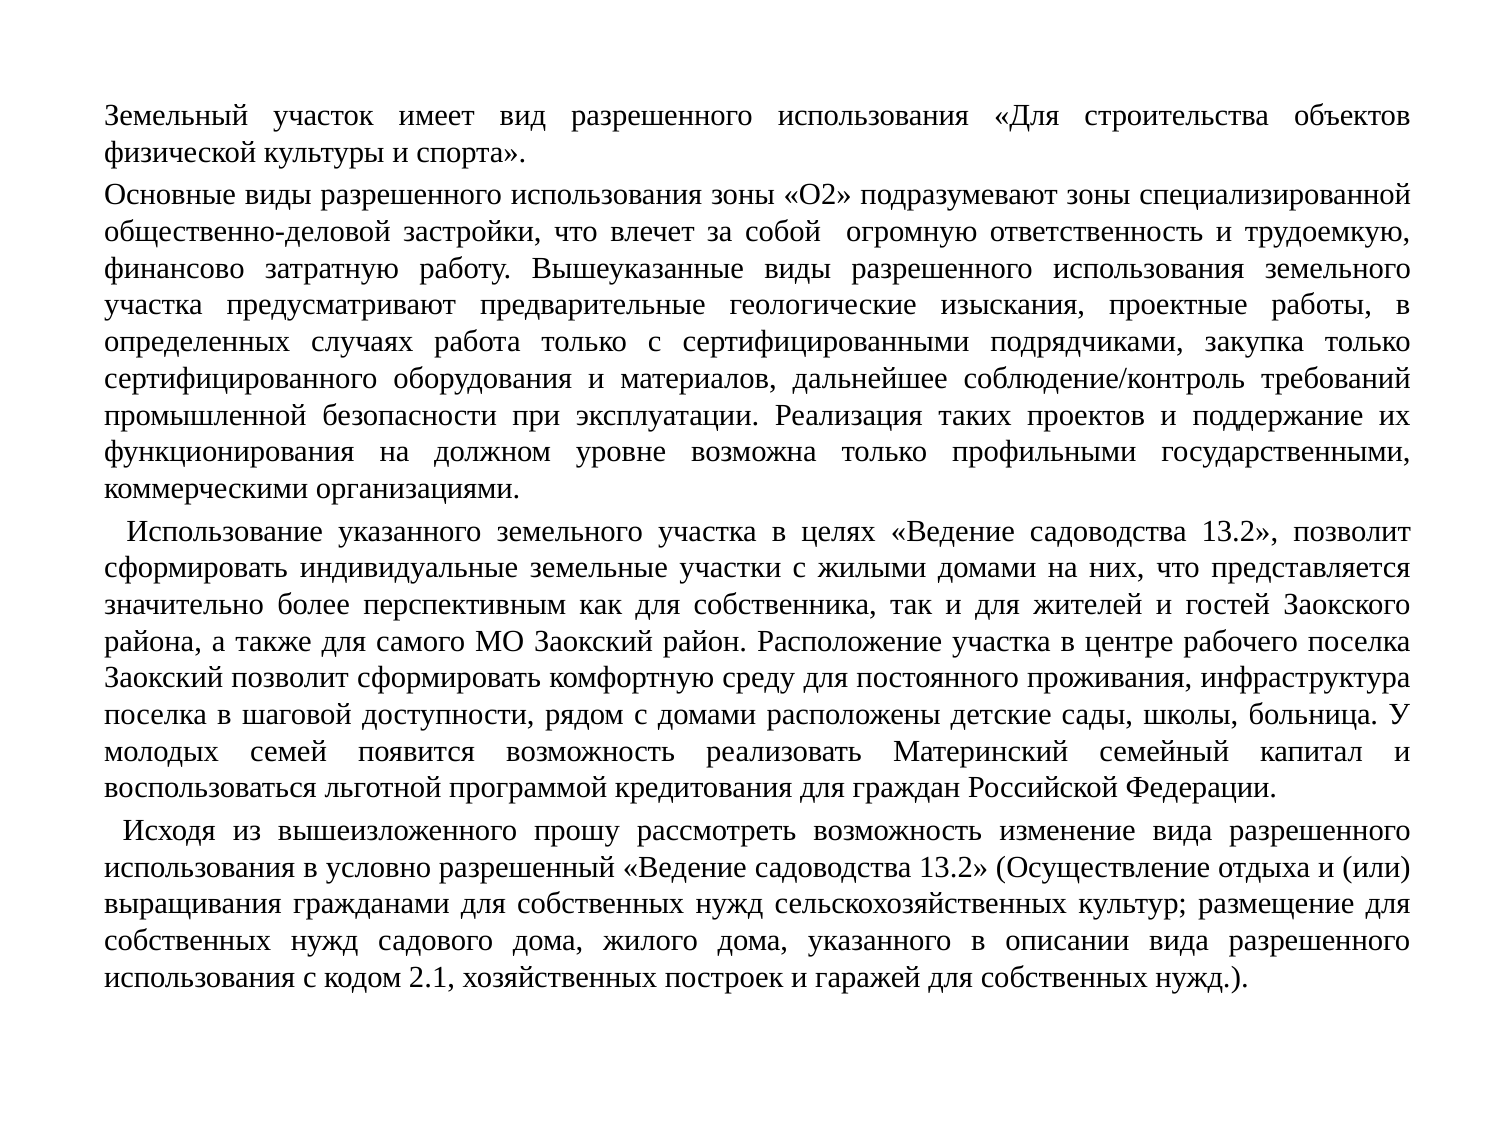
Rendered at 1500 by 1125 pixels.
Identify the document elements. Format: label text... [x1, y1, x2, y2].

list Земельный участок имеет вид разрешенного использования «Для строительства объектов физической культуры и спорта». Основные виды разрешенного использования зоны «О2» подразумевают зоны специализированной общественно-деловой застройки, что влечет за собой огромную ответственность и трудоемкую, финансово затратную работу. Вышеуказанные виды разрешенного использования земельного участка предусматривают предварительные геологические изыскания, проектные работы, в определенных случаях работа только с сертифицированными подрядчиками, закупка только сертифицированного оборудования и материалов, дальнейшее соблюдение/контроль требований промышленной безопасности при эксплуатации. Реализация таких проектов и поддержание их функционирования на должном уровне возможна только профильными государственными, коммерческими организациями. Использование указанного земельного участка в целях «Ведение садоводства 13.2», позволит сформировать индивидуальные земельные участки с жилыми домами на них, что представляется значительно более перспективным как для собственника, так и для жителей и гостей Заокского района, а также для самого МО Заокский район. Расположение участка в центре рабочего поселка Заокский позволит сформировать комфортную среду для постоянного проживания, инфраструктура поселка в шаговой доступности, рядом с домами расположены детские сады, школы, больница. У молодых семей появится возможность реализовать Материнский семейный капитал и воспользоваться льготной программой кредитования для граждан Российской Федерации. Исходя из вышеизложенного прошу рассмотреть возможность изменение вида разрешенного использования в условно разрешенный «Ведение садоводства 13.2» (Осуществление отдыха и (или) выращивания гражданами для собственных нужд сельскохозяйственных культур; размещение для собственных нужд садового дома, жилого дома, указанного в описании вида разрешенного использования с кодом 2.1, хозяйственных построек и гаражей для собственных нужд.). [37, 87, 1425, 1018]
